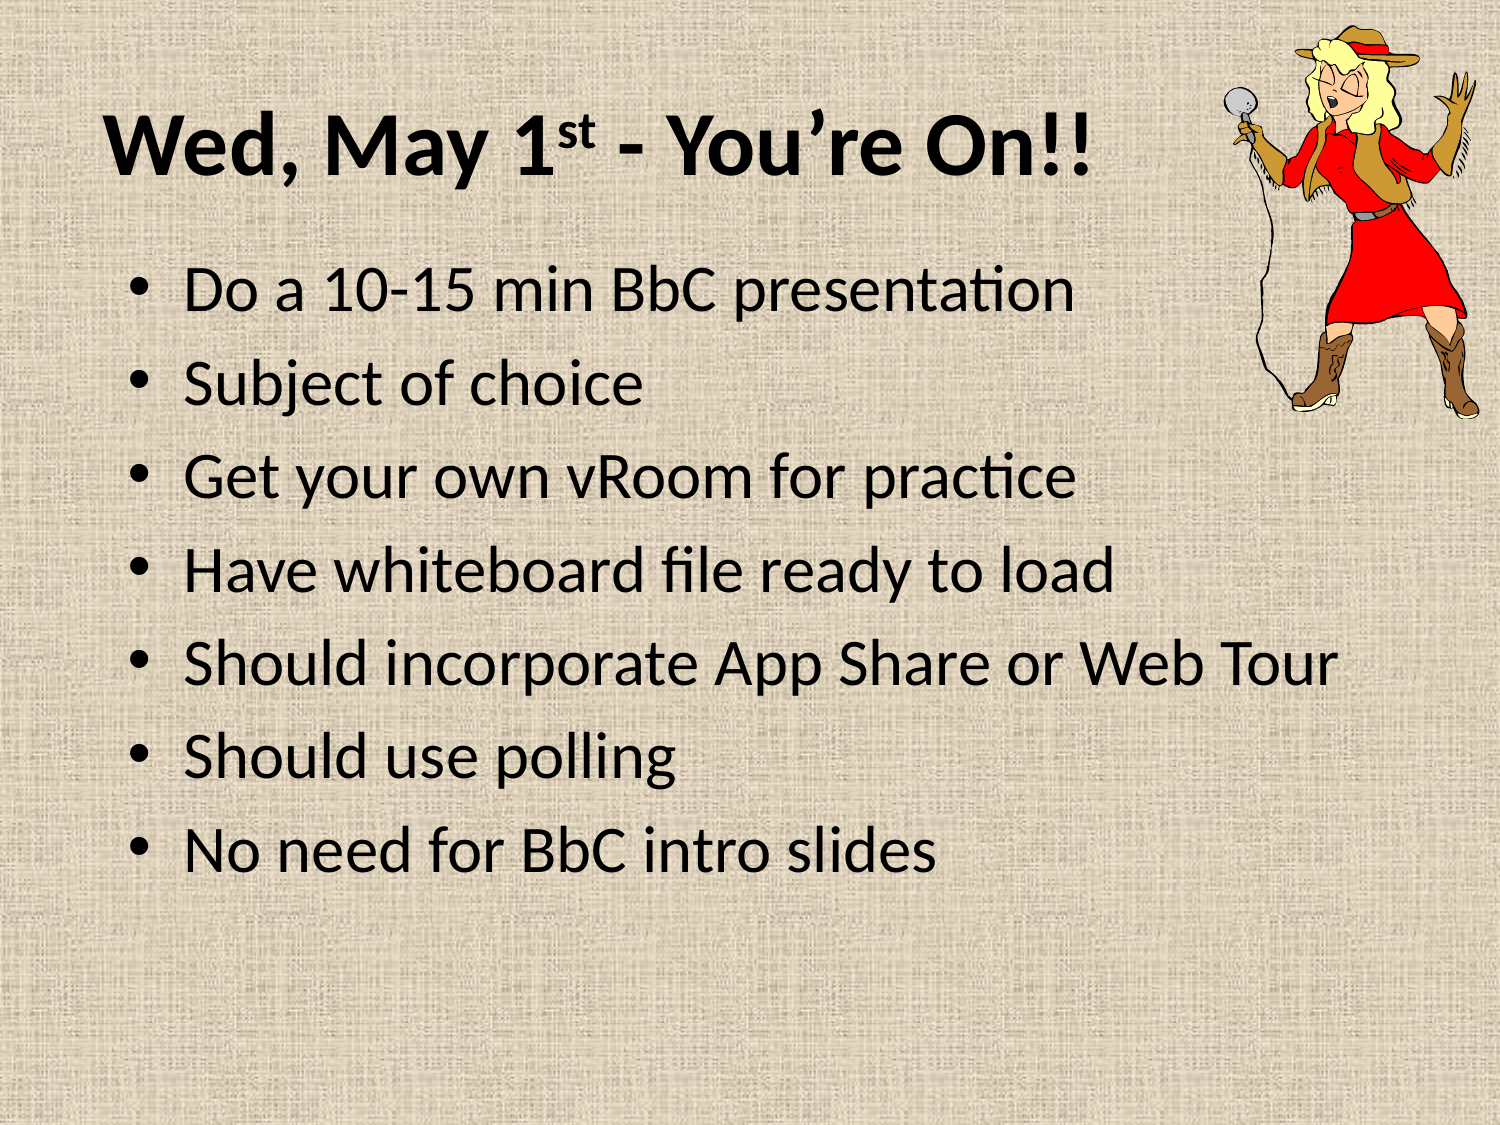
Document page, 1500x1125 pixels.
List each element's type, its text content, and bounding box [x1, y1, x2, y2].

list Do a 10-15 min BbC presentation Subject of choice Get your own vRoom for practice Have whiteboard file ready to load Should incorporate App Share or Web Tour Should use polling No need for BbC intro slides [112, 237, 1425, 1005]
title Wed, May 1st - You’re On!! [75, 45, 1125, 233]
picture [0, 0, 1500, 1125]
